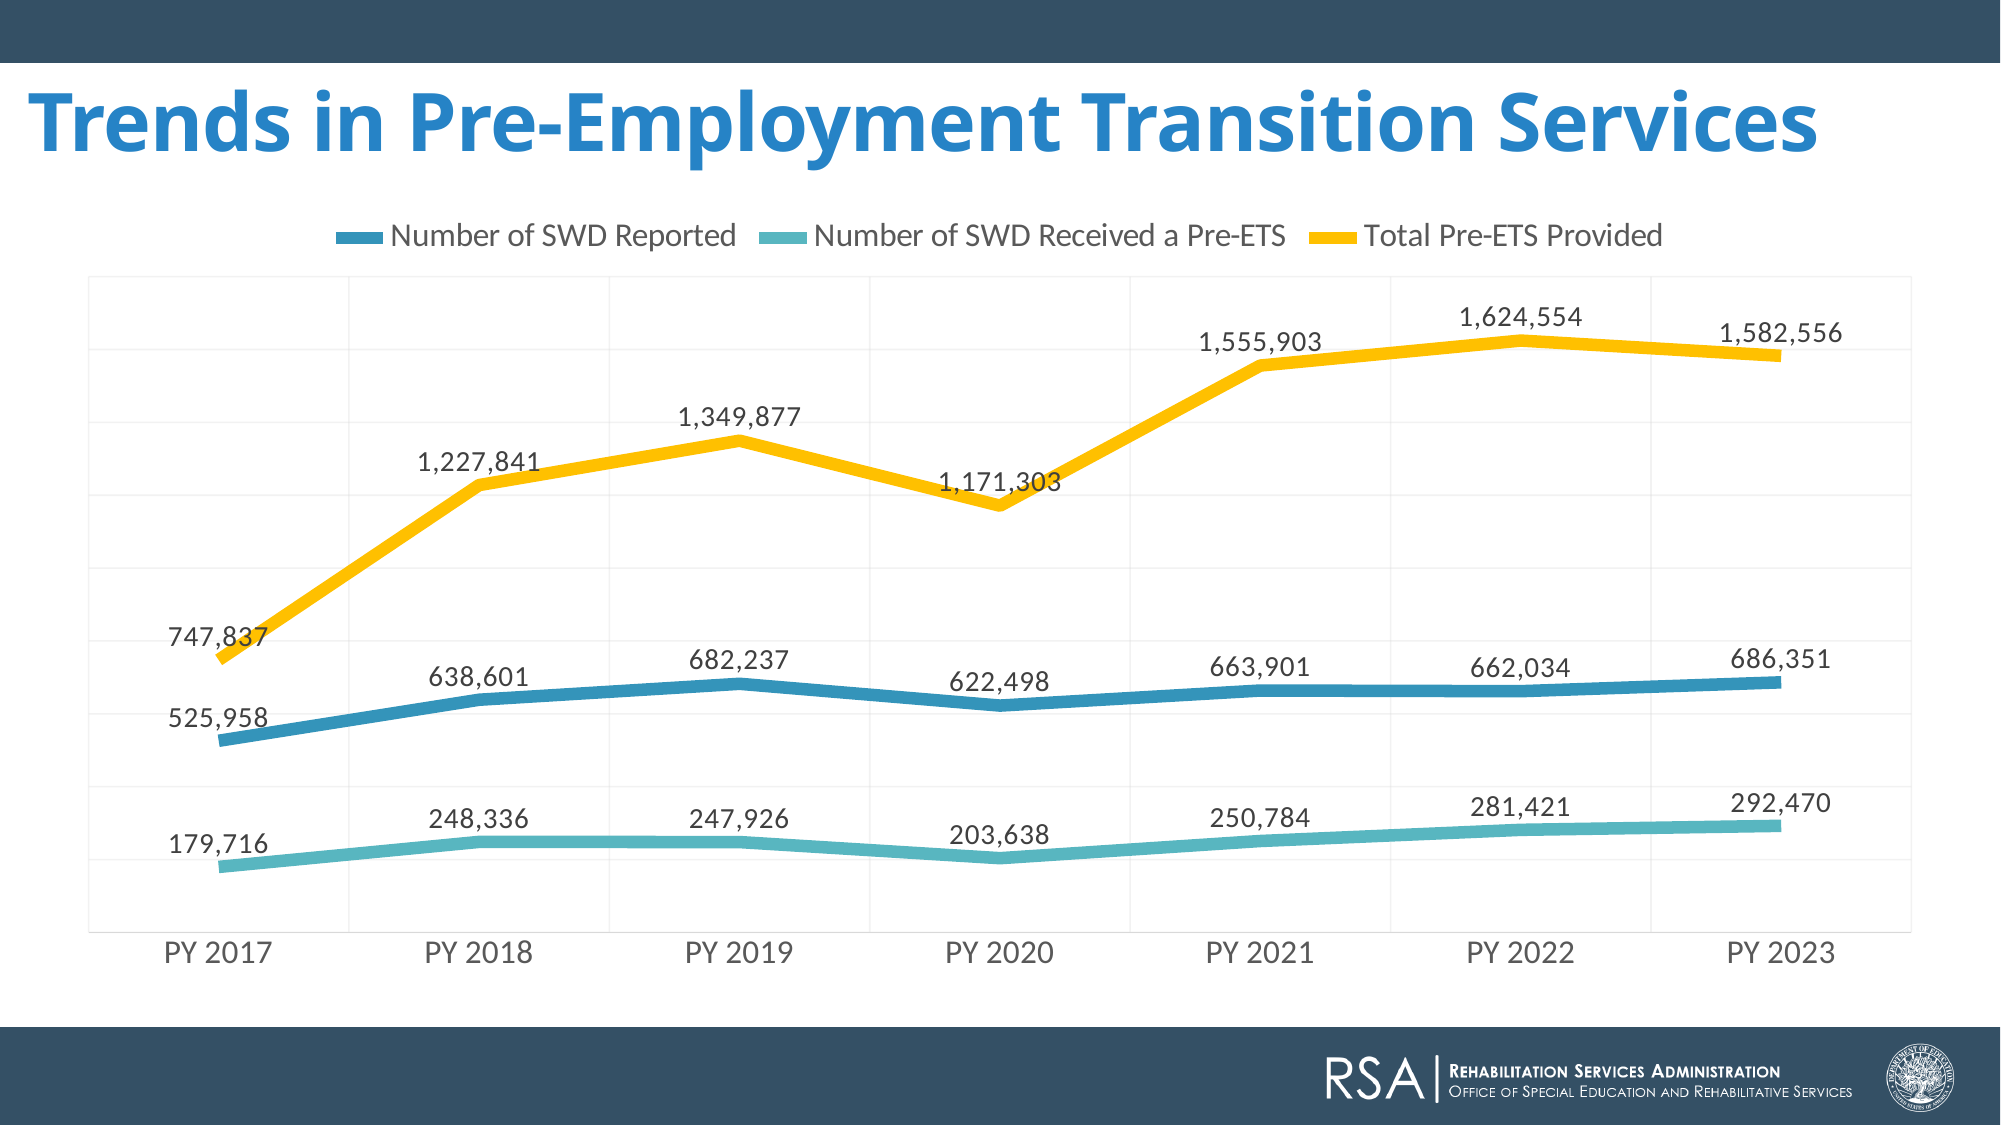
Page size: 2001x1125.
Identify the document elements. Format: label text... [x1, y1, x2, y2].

chart [50, 204, 1950, 987]
text_box Trends in Pre-Employment Transition Services [12, 0, 1843, 183]
picture [1312, 1036, 1963, 1118]
